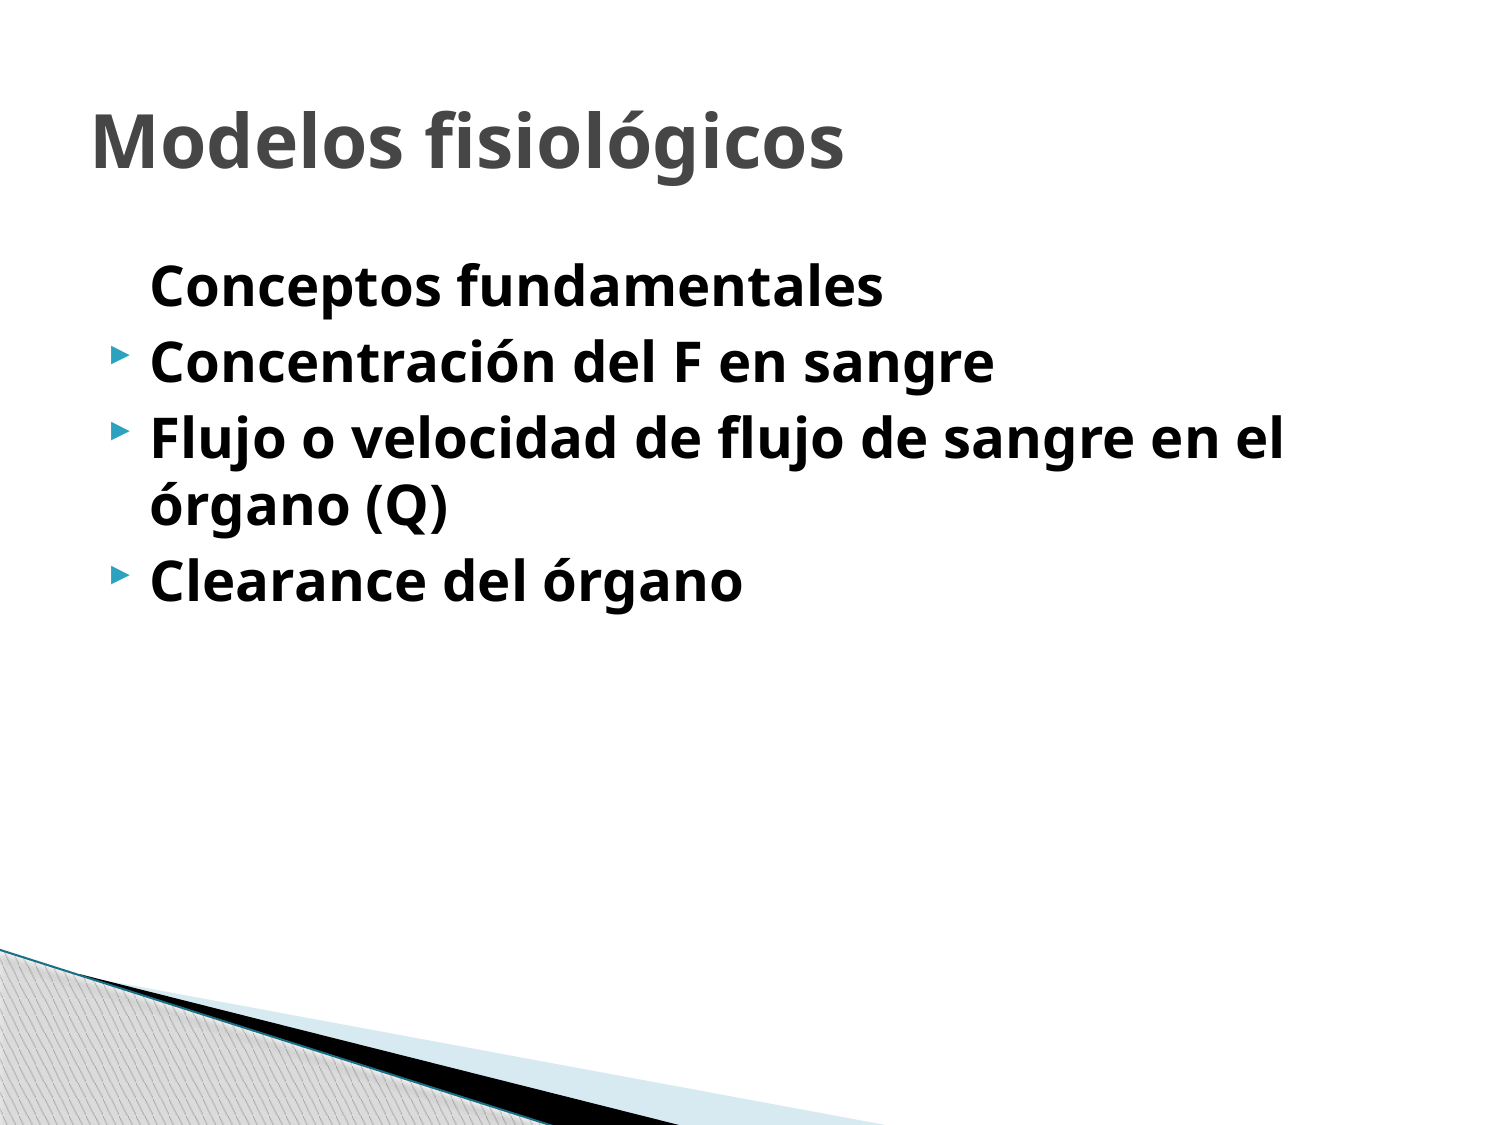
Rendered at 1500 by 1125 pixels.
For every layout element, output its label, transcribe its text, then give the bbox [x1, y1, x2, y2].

title Modelos fisiológicos [75, 45, 1425, 233]
list Conceptos fundamentales Concentración del F en sangre Flujo o velocidad de flujo de sangre en el órgano (Q) Clearance del órgano [74, 242, 1426, 986]
